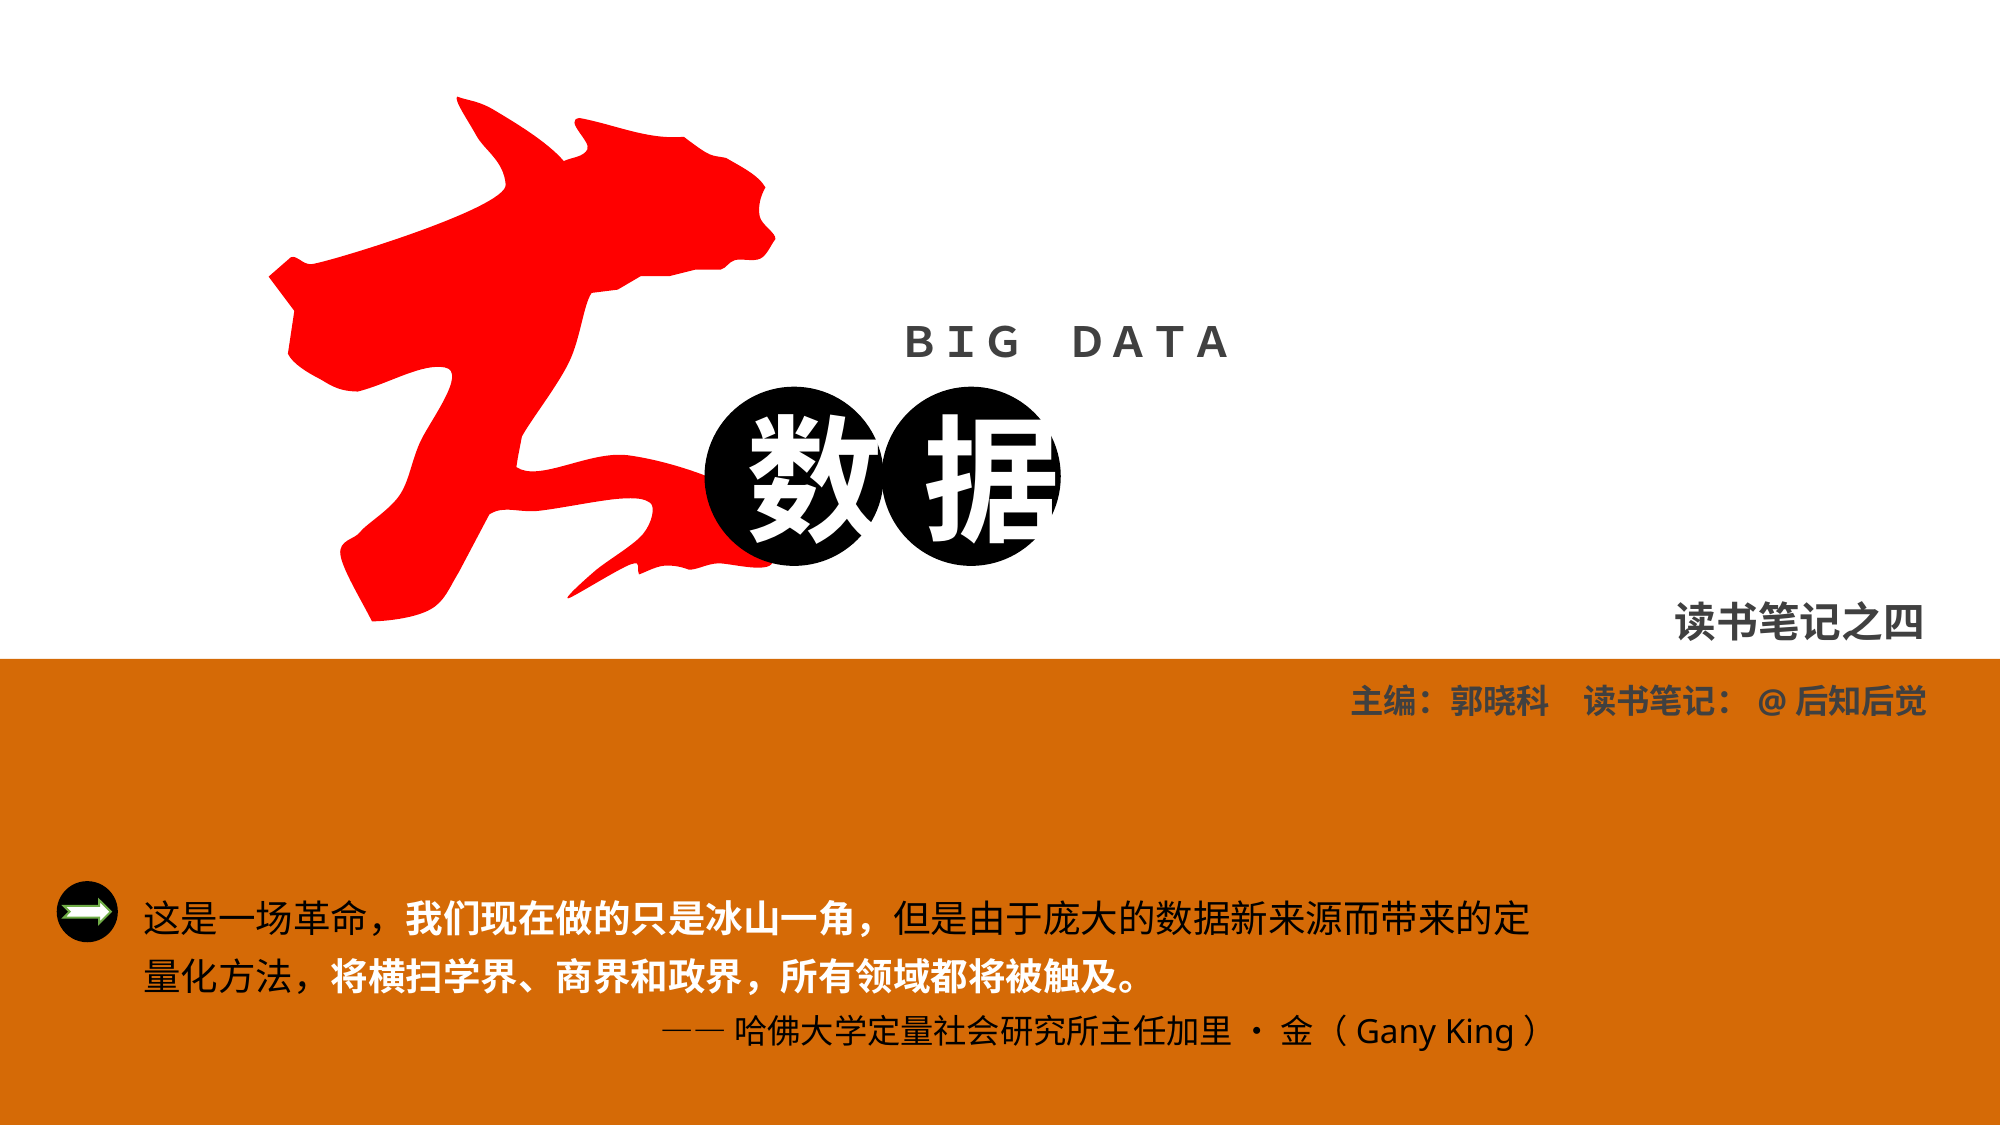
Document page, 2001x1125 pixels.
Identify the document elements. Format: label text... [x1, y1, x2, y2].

text_box ＢＩＧ ＤＡＴＡ [884, 307, 1248, 373]
text_box [61, 897, 113, 926]
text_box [705, 387, 1060, 565]
text_box [267, 95, 777, 623]
text_box 读书笔记之四 [1659, 588, 1940, 654]
text_box [56, 881, 118, 943]
text_box 这是一场革命，我们现在做的只是冰山一角，但是由于庞大的数据新来源而带来的定量化方法，将横扫学界、商界和政界，所有领域都将被触及。 ——哈佛大学定量社会研究所主任加里 • 金（Gany King） [128, 873, 1572, 1058]
text_box 主编：郭晓科 读书笔记：@后知后觉 [1335, 673, 1943, 728]
text_box [0, 658, 2000, 1125]
